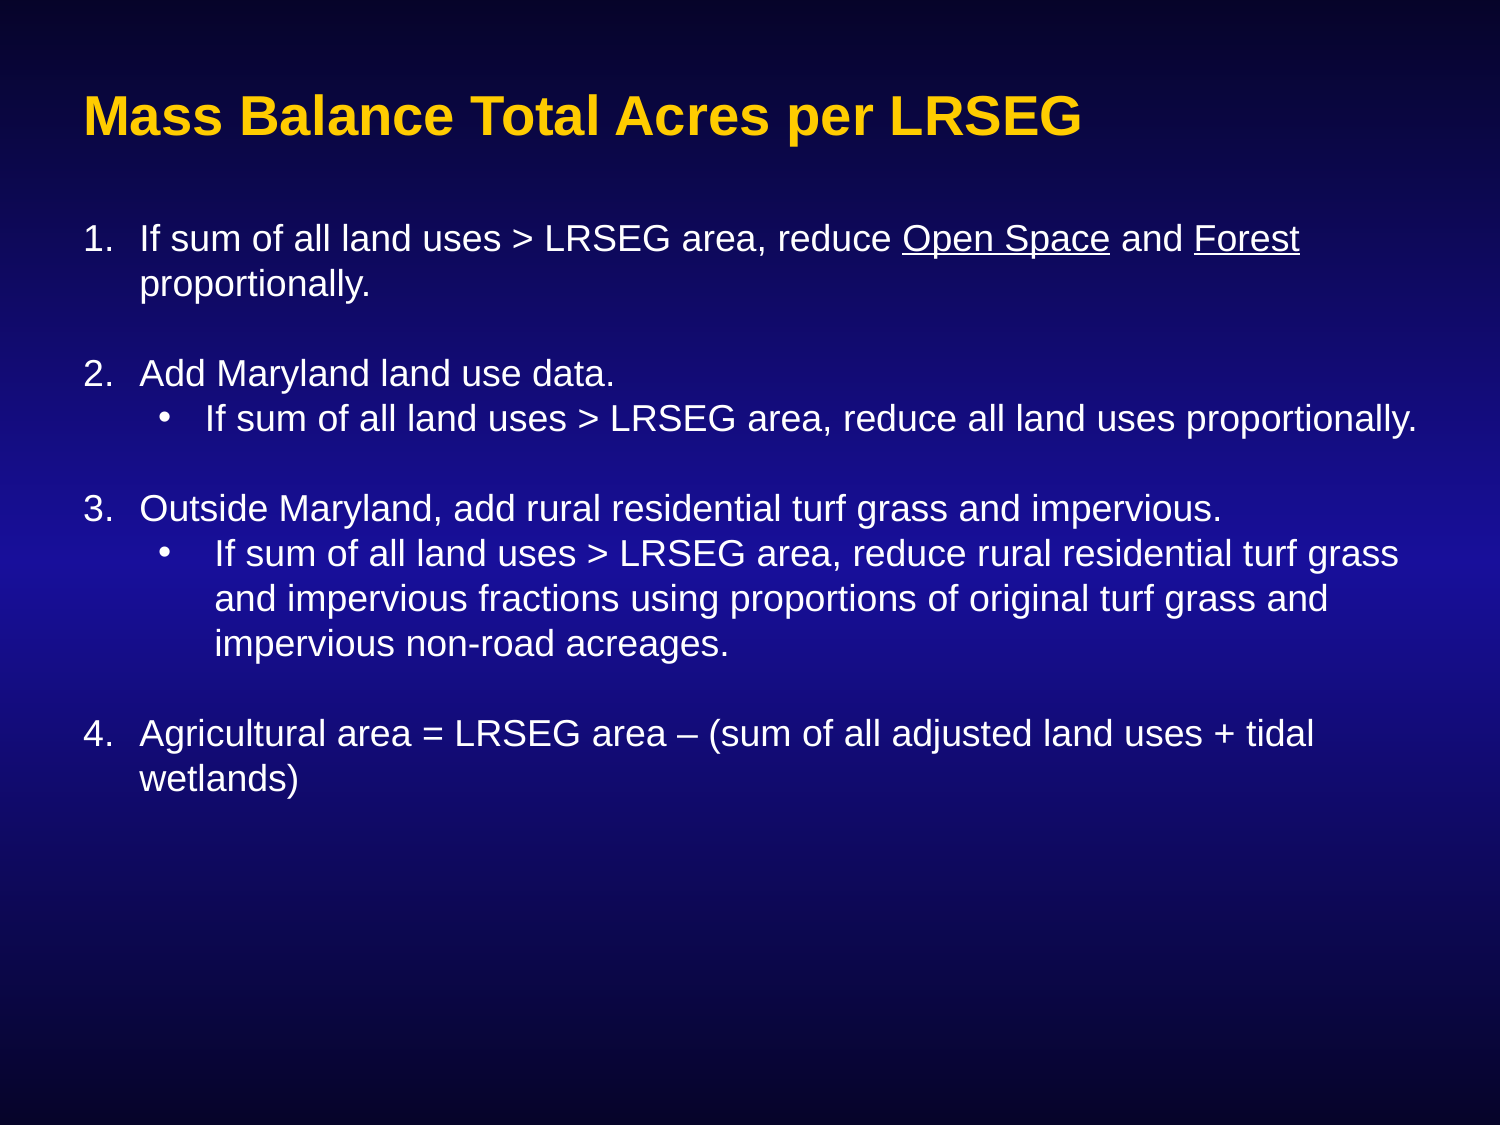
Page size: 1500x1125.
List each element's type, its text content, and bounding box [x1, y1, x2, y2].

text_box If sum of all land uses > LRSEG area, reduce Open Space and Forest proportionally. Add Maryland land use data. If sum of all land uses > LRSEG area, reduce all land uses proportionally. Outside Maryland, add rural residential turf grass and impervious. If sum of all land uses > LRSEG area, reduce rural residential turf grass and impervious fractions using proportions of original turf grass and impervious non-road acreages. Agricultural area = LRSEG area – (sum of all adjusted land uses + tidal wetlands) [68, 206, 1455, 942]
title Mass Balance Total Acres per LRSEG [67, 18, 1432, 207]
